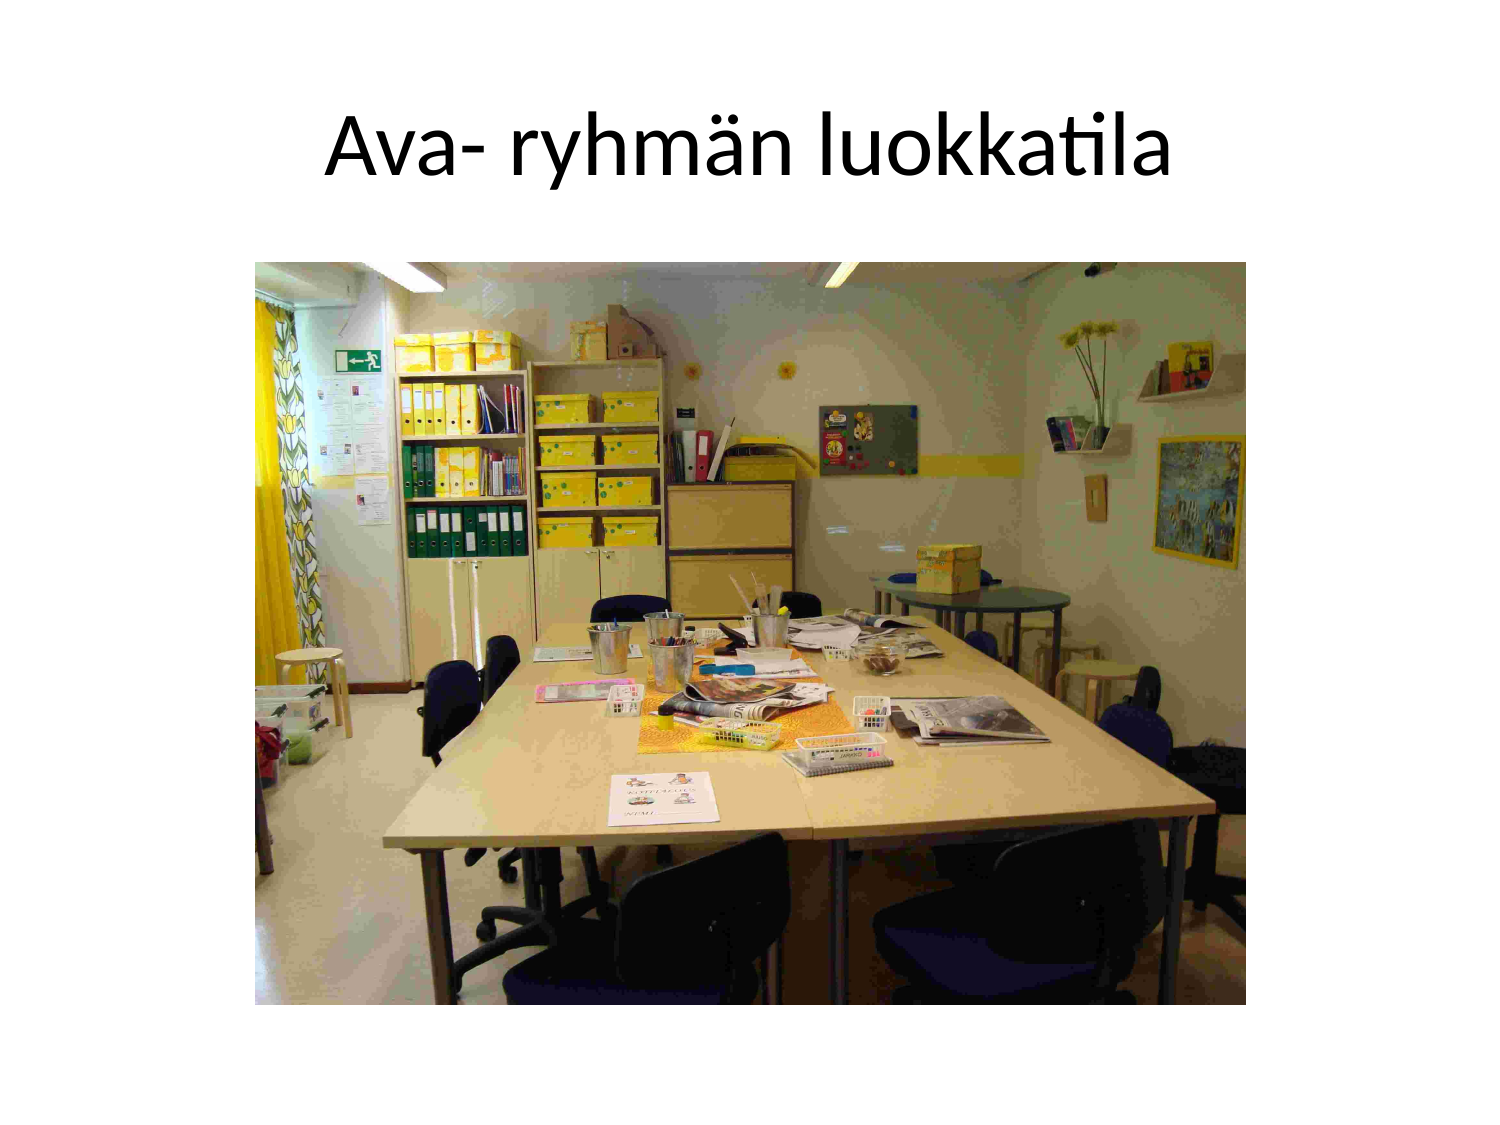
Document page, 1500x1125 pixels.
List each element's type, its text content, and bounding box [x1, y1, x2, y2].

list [254, 262, 1246, 1006]
title Ava- ryhmän luokkatila [74, 44, 1426, 233]
